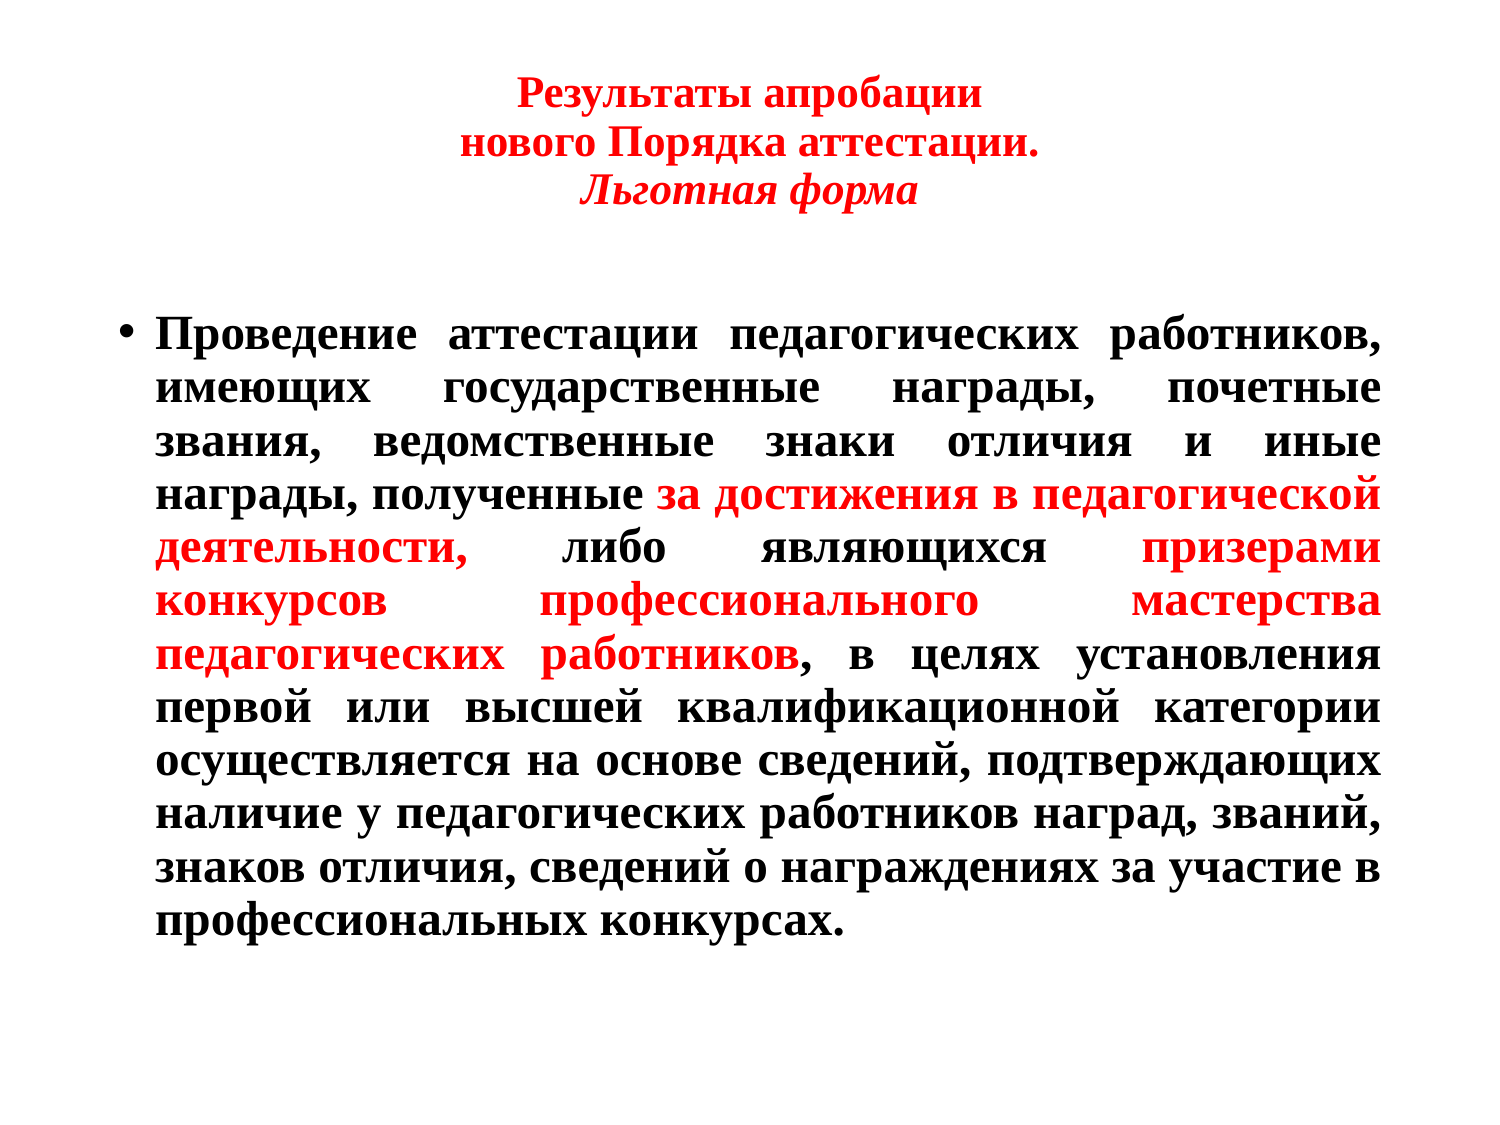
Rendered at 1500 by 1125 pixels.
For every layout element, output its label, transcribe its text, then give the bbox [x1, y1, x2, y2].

title Результаты апробации нового Порядка аттестации. Льготная форма [103, 59, 1397, 278]
list Проведение аттестации педагогических работников, имеющих государственные награды, почетные звания, ведомственные знаки отличия и иные награды, полученные за достижения в педагогической деятельности, либо являющихся призерами конкурсов профессионального мастерства педагогических работников, в целях установления первой или высшей квалификационной категории осуществляется на основе сведений, подтверждающих наличие у педагогических работников наград, званий, знаков отличия, сведений о награждениях за участие в профессиональных конкурсах. [103, 299, 1397, 1014]
